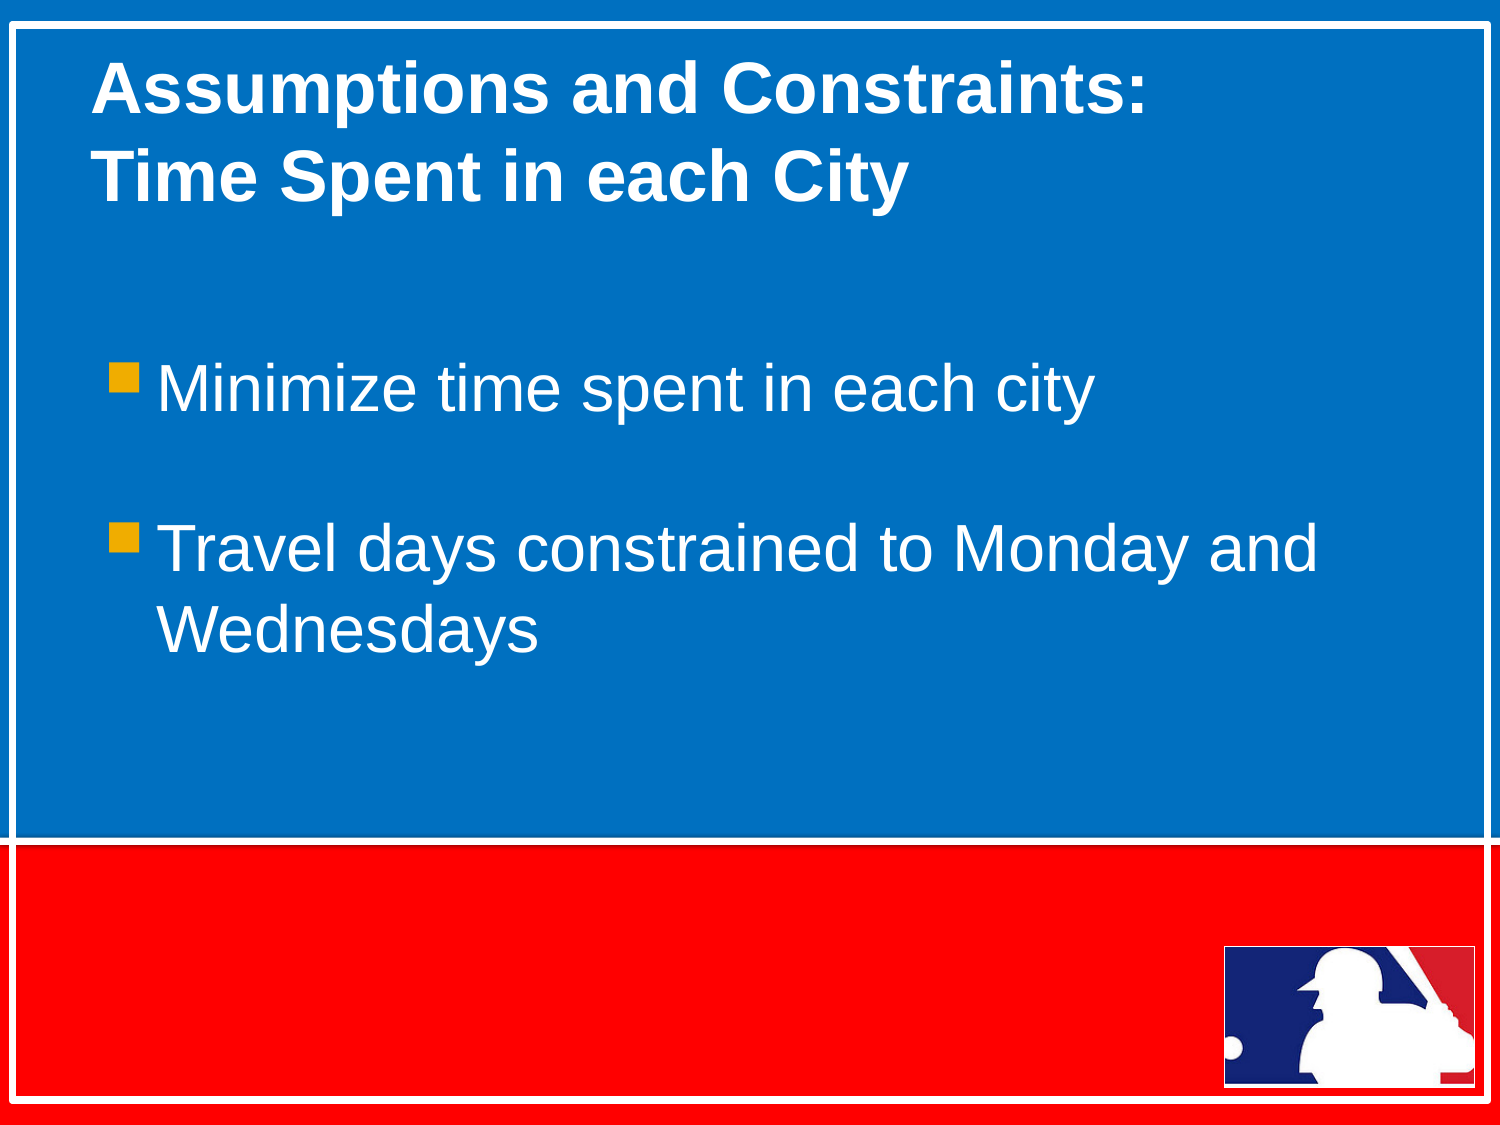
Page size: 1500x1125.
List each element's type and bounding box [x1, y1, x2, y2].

text_box [9, 21, 1491, 1104]
